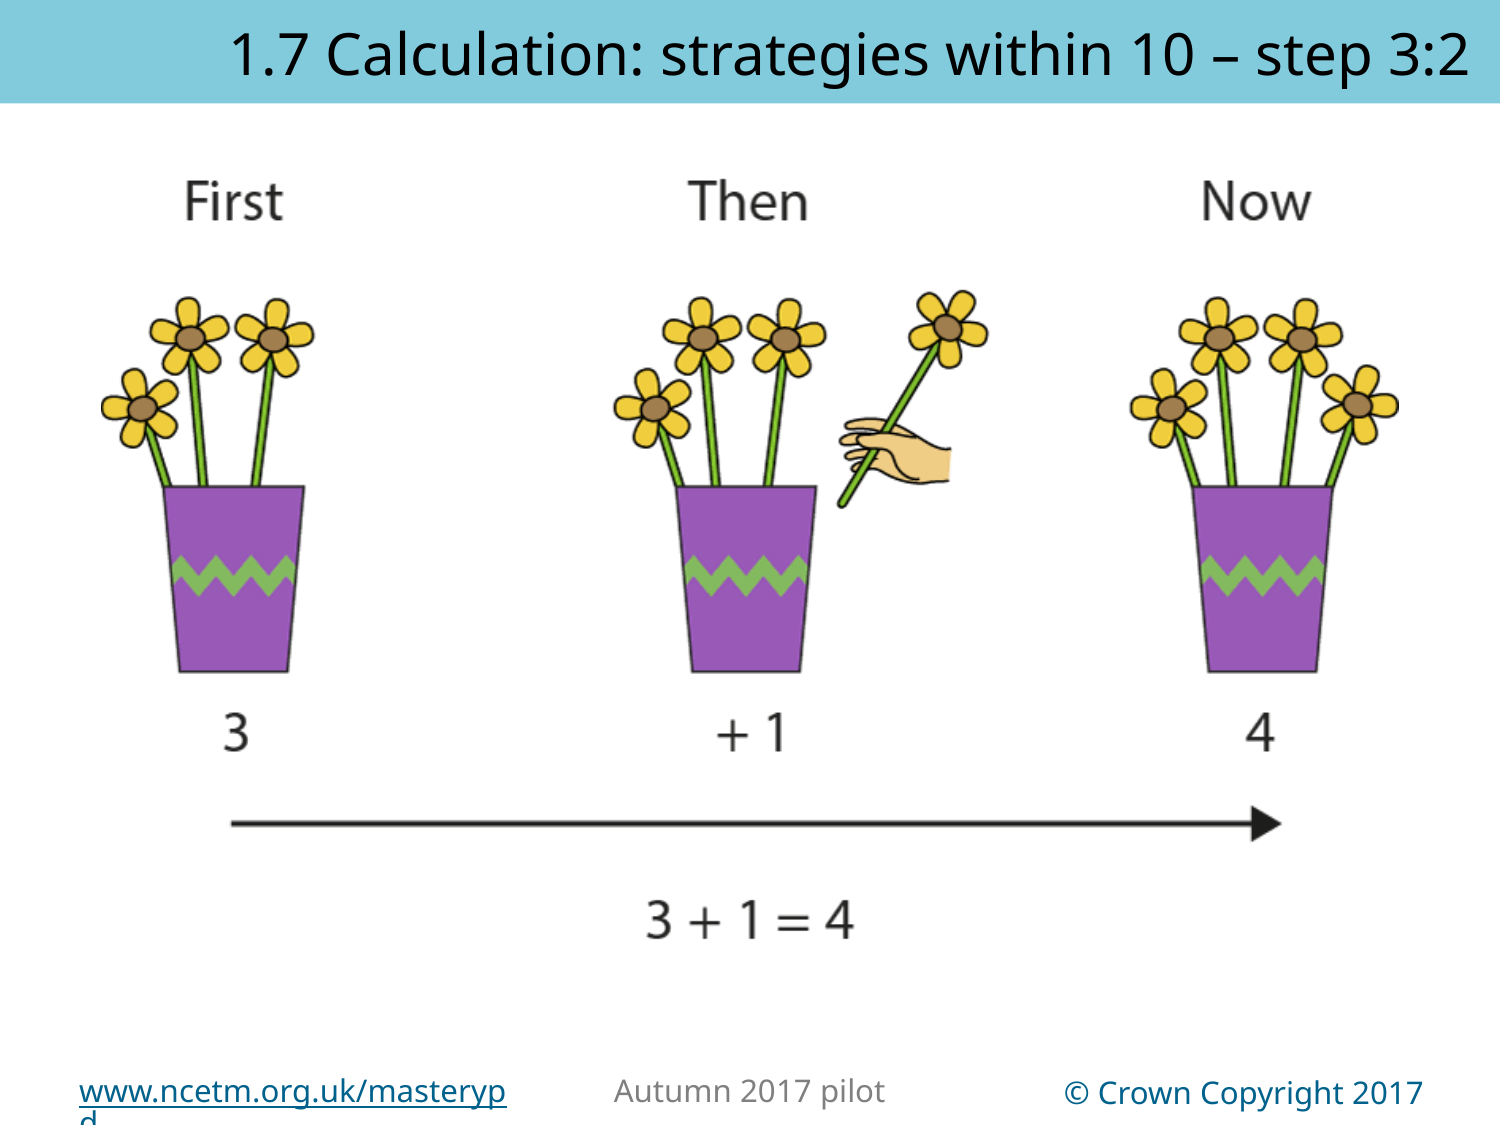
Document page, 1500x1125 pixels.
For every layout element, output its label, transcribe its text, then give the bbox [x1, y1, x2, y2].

picture [46, 792, 1477, 959]
picture [584, 148, 1011, 763]
list 1.7 Calculation: strategies within 10 – step 3:2 [0, 0, 1500, 104]
picture [101, 173, 349, 763]
picture [1104, 148, 1436, 763]
